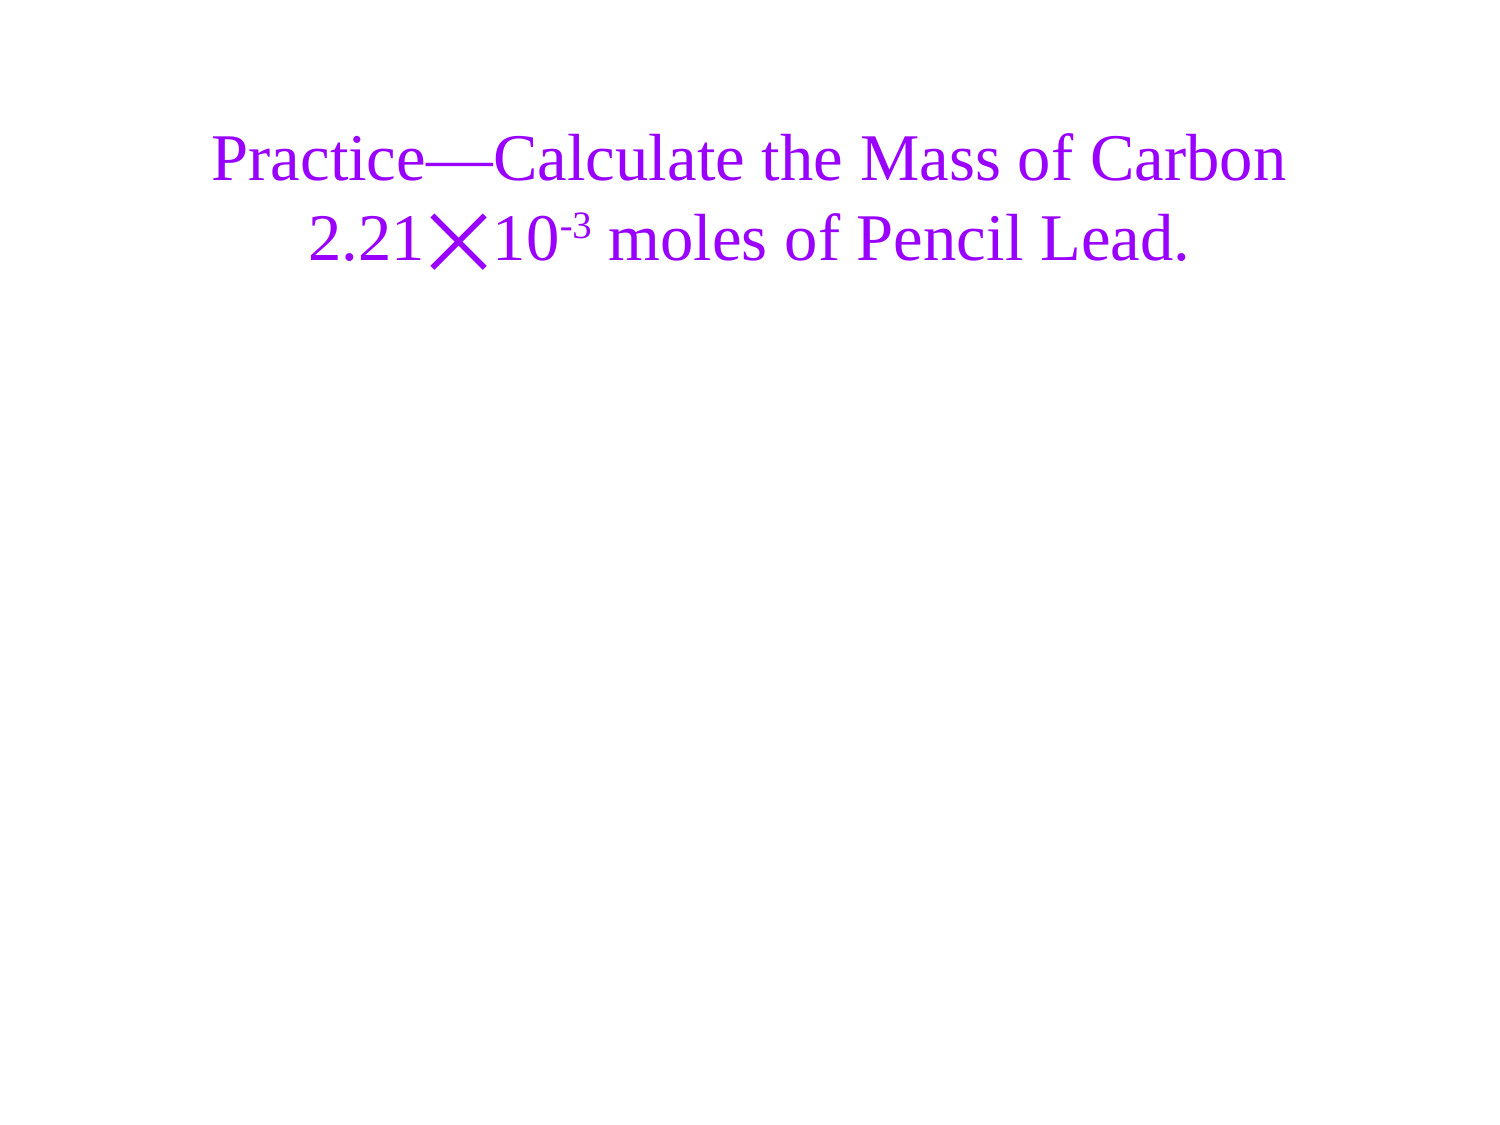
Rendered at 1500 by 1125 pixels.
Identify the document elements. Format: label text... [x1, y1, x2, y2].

text_box Practice—Calculate the Mass of Carbon 2.21⨉10-3 moles of Pencil Lead. [112, 99, 1388, 288]
